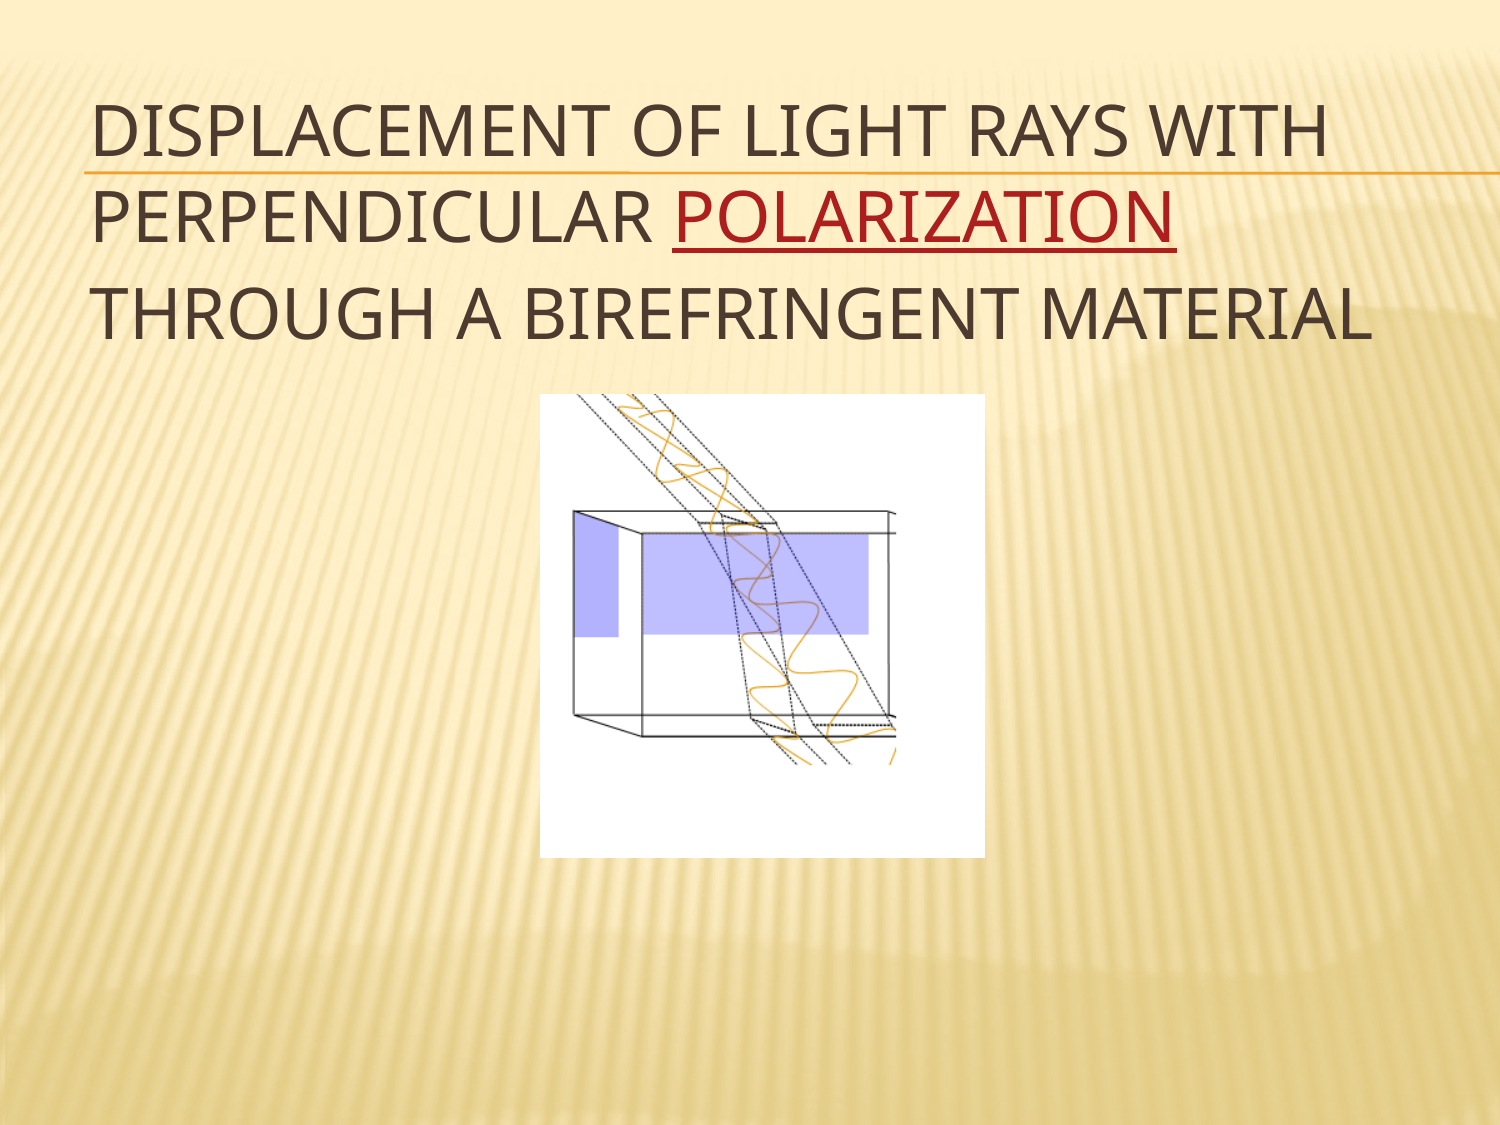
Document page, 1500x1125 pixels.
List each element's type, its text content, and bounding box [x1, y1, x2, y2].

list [539, 394, 986, 858]
title Displacement of light rays with perpendicular polarization through a birefringent material [75, 45, 1425, 480]
